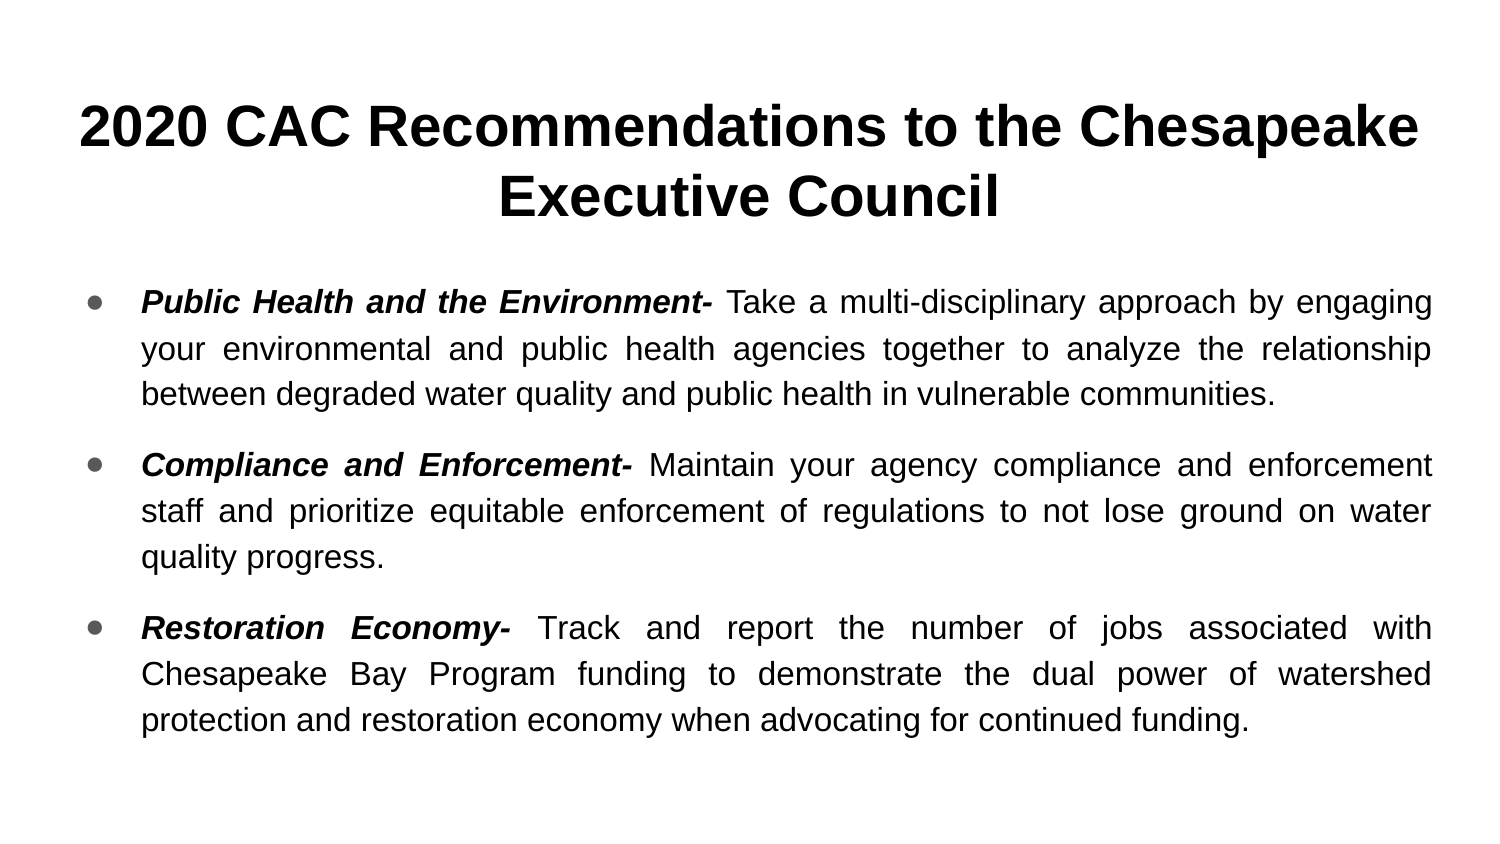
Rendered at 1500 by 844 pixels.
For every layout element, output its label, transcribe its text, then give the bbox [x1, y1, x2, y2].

title 2020 CAC Recommendations to the Chesapeake Executive Council [51, 72, 1449, 167]
list Public Health and the Environment- Take a multi-disciplinary approach by engaging your environmental and public health agencies together to analyze the relationship between degraded water quality and public health in vulnerable communities. Compliance and Enforcement- Maintain your agency compliance and enforcement staff and prioritize equitable enforcement of regulations to not lose ground on water quality progress. Restoration Economy- Track and report the number of jobs associated with Chesapeake Bay Program funding to demonstrate the dual power of watershed protection and restoration economy when advocating for continued funding. [51, 259, 1449, 804]
